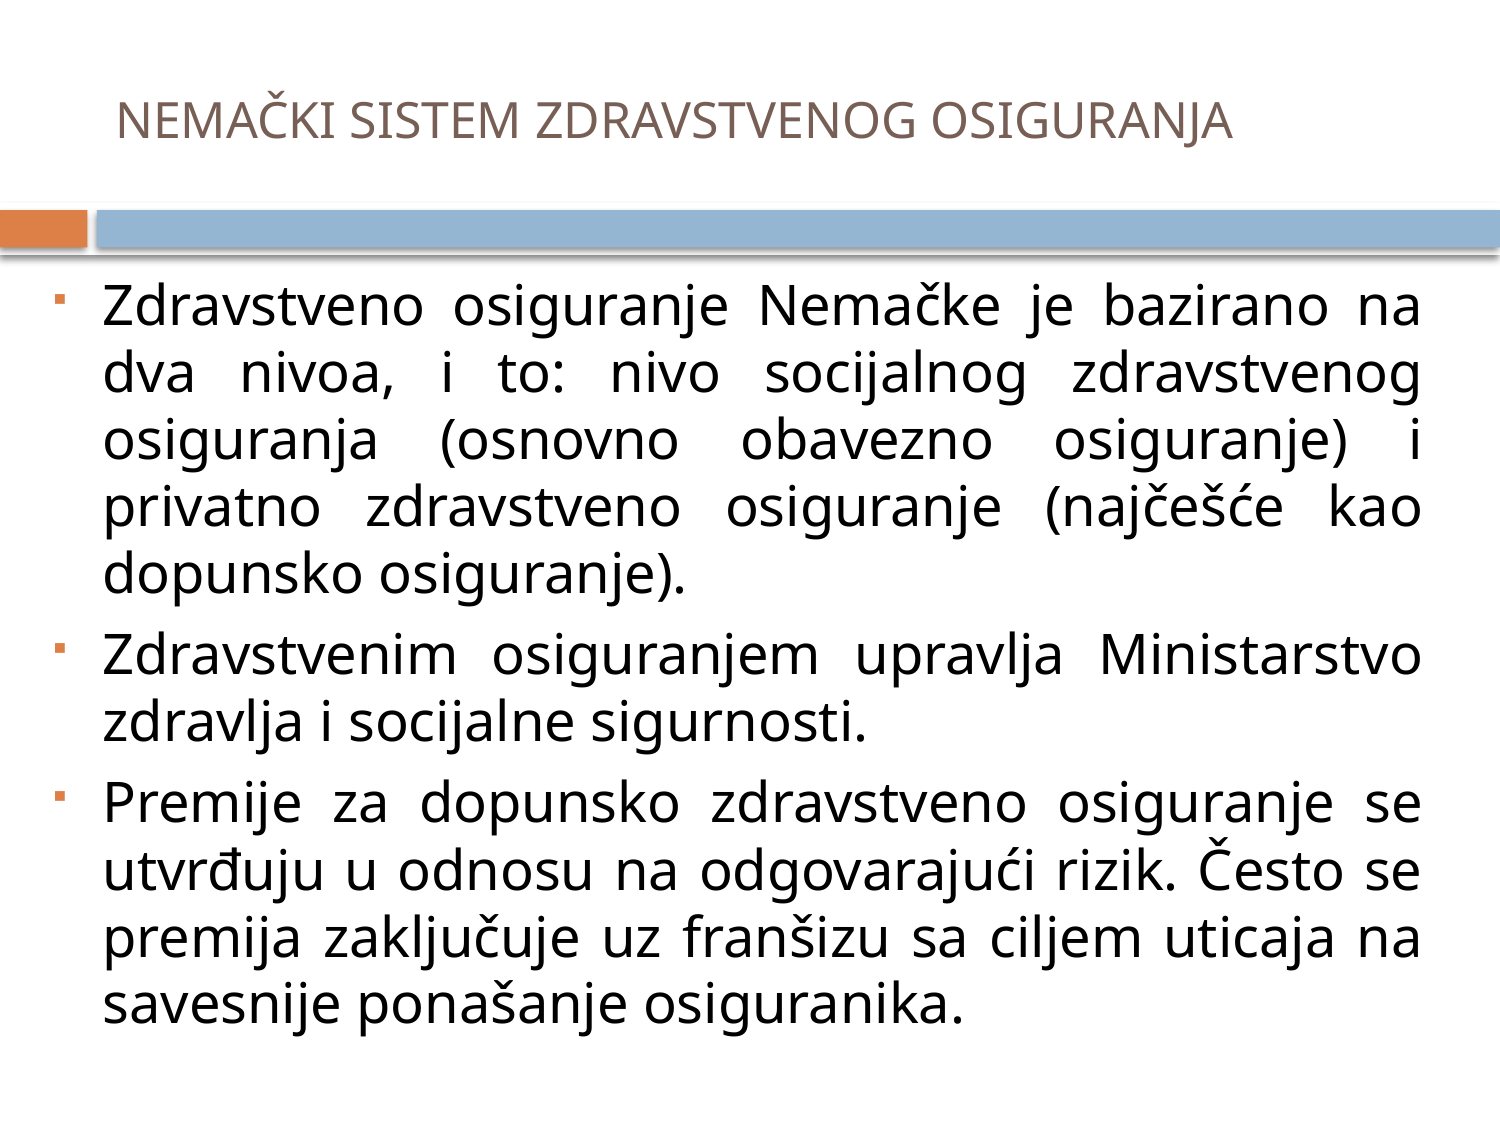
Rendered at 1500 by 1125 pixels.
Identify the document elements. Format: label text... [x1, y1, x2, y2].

title NEMAČKI SISTEM ZDRAVSTVENOG OSIGURANJA [100, 37, 1438, 200]
list Zdravstveno osiguranje Nemačke je bazirano na dva nivoa, i to: nivo socijalnog zdravstvenog osiguranja (osnovno obavezno osiguranje) i privatno zdravstveno osiguranje (najčešće kao dopunsko osiguranje). Zdravstvenim osiguranjem upravlja Ministarstvo zdravlja i socijalne sigurnosti. Premije za dopunsko zdravstveno osiguranje se utvrđuju u odnosu na odgovarajući rizik. Često se premija zaključuje uz franšizu sa ciljem uticaja na savesnije ponašanje osiguranika. [37, 262, 1438, 1050]
